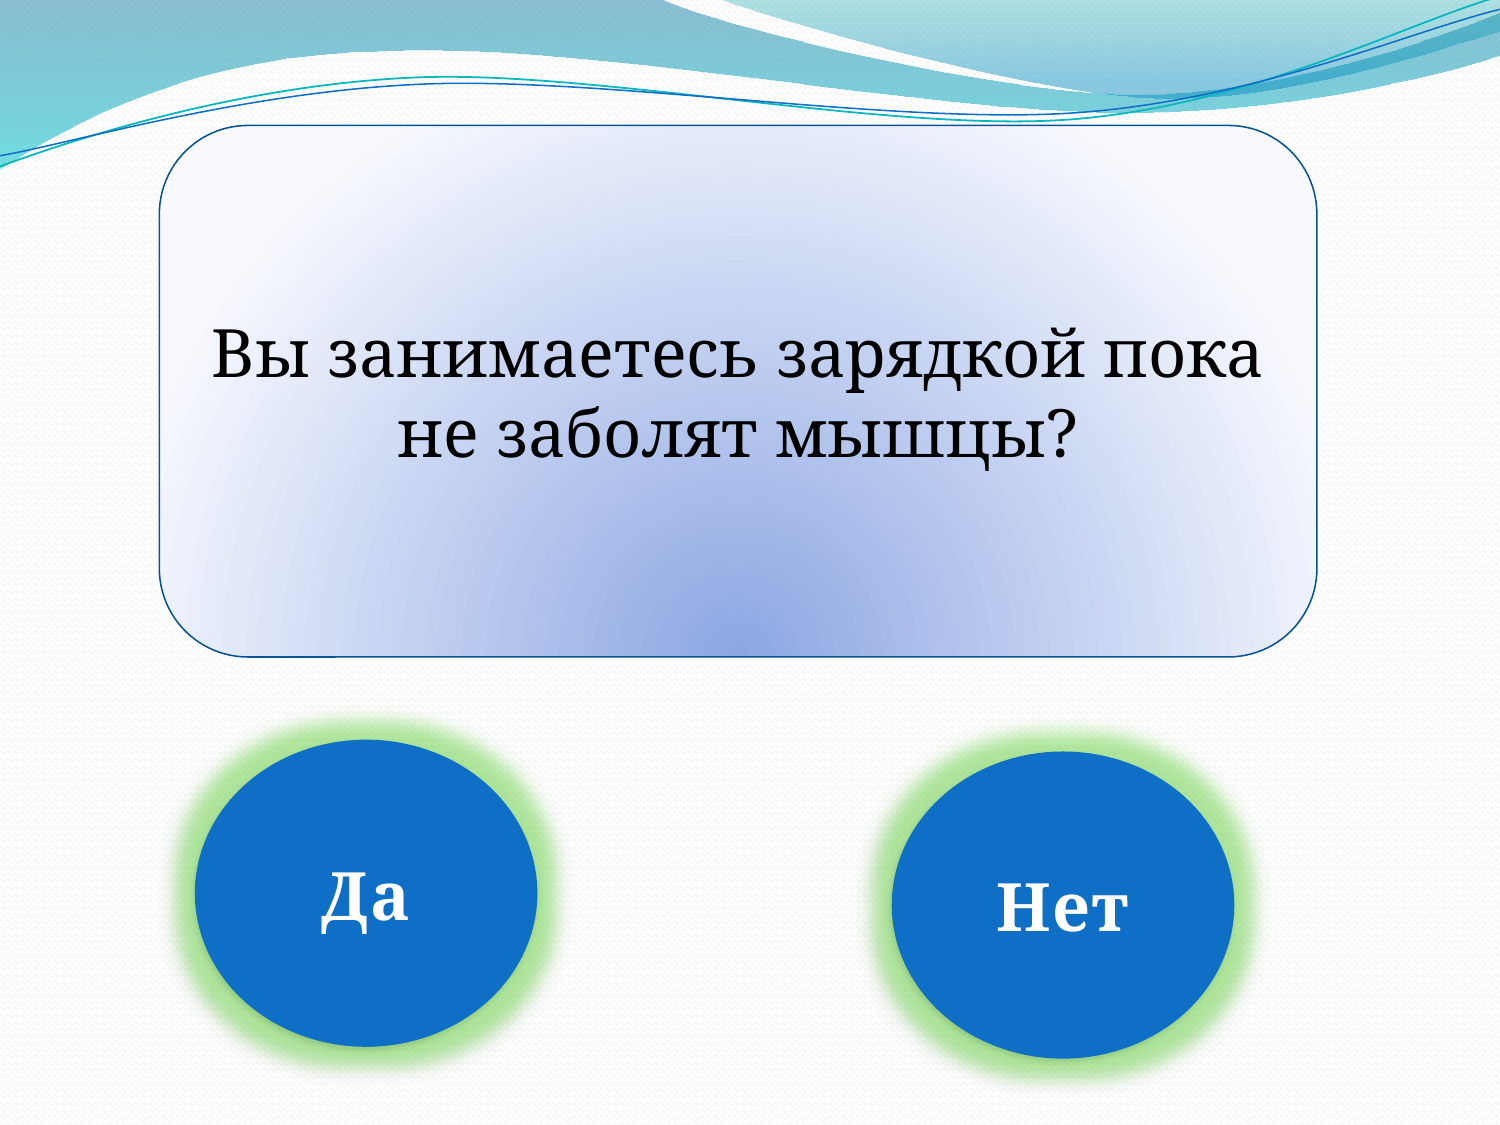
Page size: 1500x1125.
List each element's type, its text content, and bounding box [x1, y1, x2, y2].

text_box Нет [889, 749, 1237, 1061]
text_box Вы занимаетесь зарядкой пока не заболят мышцы? [158, 124, 1318, 658]
text_box Да [192, 737, 540, 1049]
